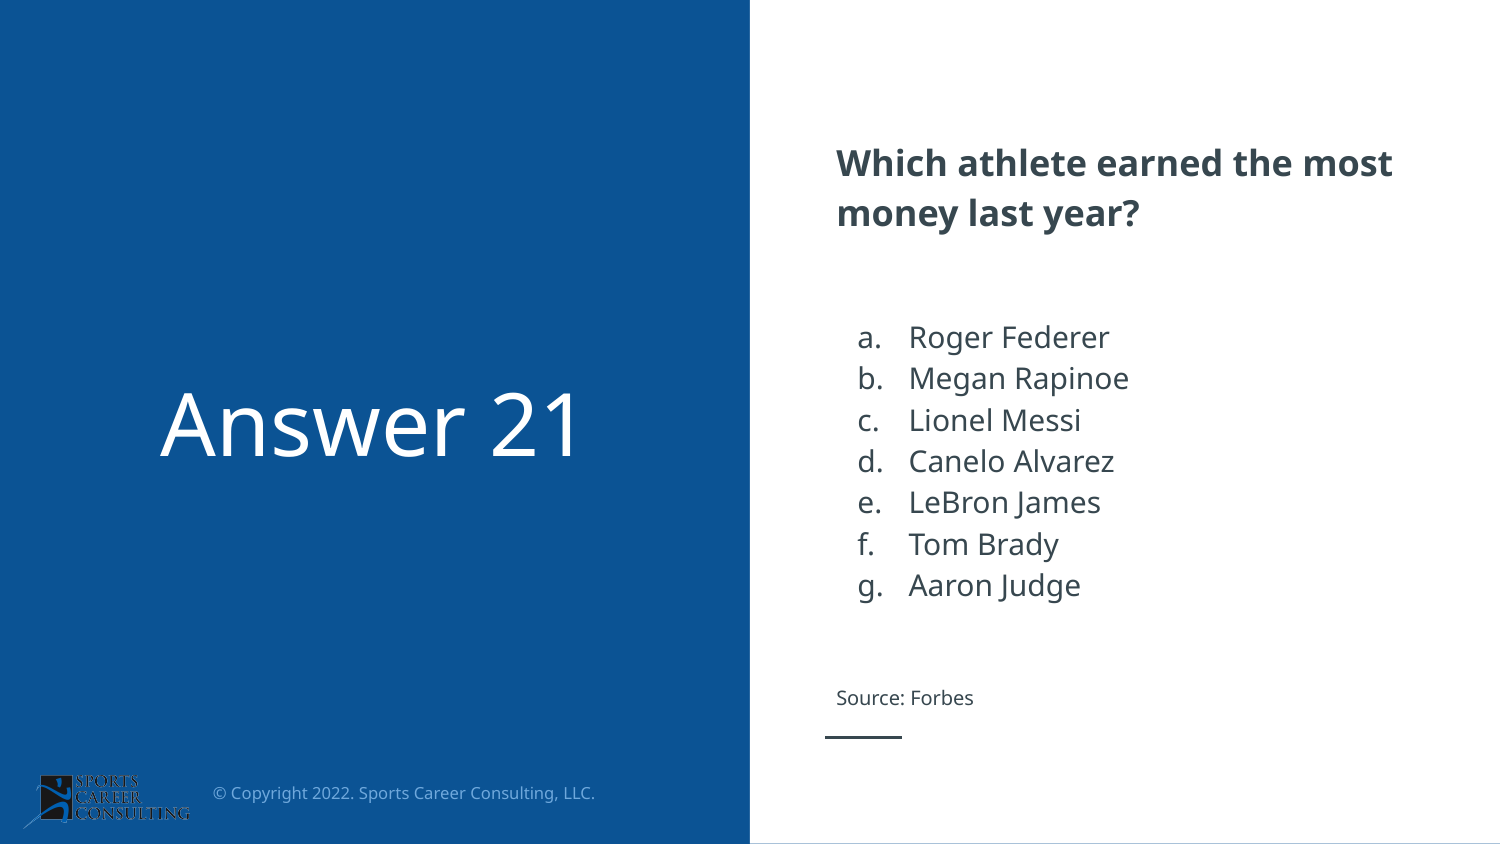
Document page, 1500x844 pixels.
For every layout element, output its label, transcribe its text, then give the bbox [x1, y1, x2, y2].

title Answer 21 [43, 298, 708, 546]
text_box © Copyright 2022. Sports Career Consulting, LLC. [197, 767, 750, 838]
list Which athlete earned the most money last year? Roger Federer Megan Rapinoe Lionel Messi Canelo Alvarez LeBron James Tom Brady Aaron Judge Source: Forbes [821, 118, 1466, 725]
picture [22, 774, 190, 829]
